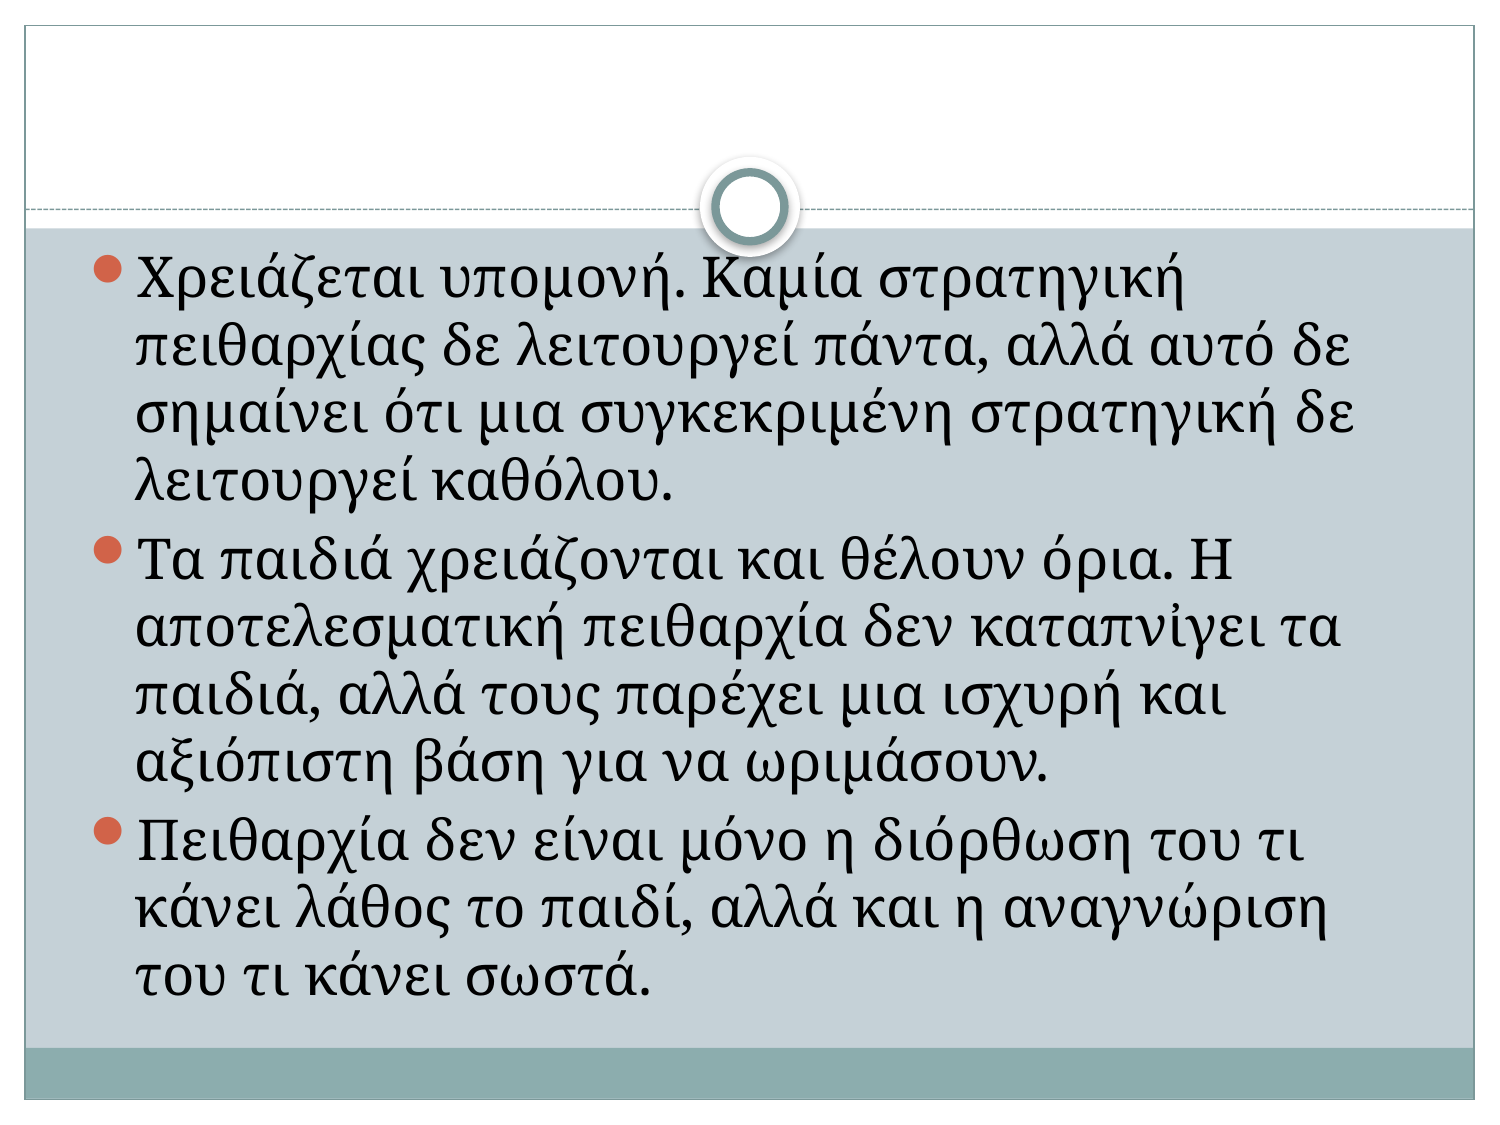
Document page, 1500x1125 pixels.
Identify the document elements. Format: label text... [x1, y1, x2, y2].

list Χρειάζεται υπομονή. Καμία στρατηγική πειθαρχίας δε λειτουργεί πάντα, αλλά αυτό δε σημαίνει ότι μια συγκεκριμένη στρατηγική δε λειτουργεί καθόλου. Τα παιδιά χρειάζονται και θέλουν όρια. Η αποτελεσματική πειθαρχία δεν καταπνἰγει τα παιδιά, αλλά τους παρέχει μια ισχυρή και αξιόπιστη βάση για να ωριμάσουν. Πειθαρχία δεν είναι μόνο η διόρθωση του τι κάνει λάθος το παιδί, αλλά και η αναγνώριση του τι κάνει σωστά. [75, 234, 1425, 1037]
